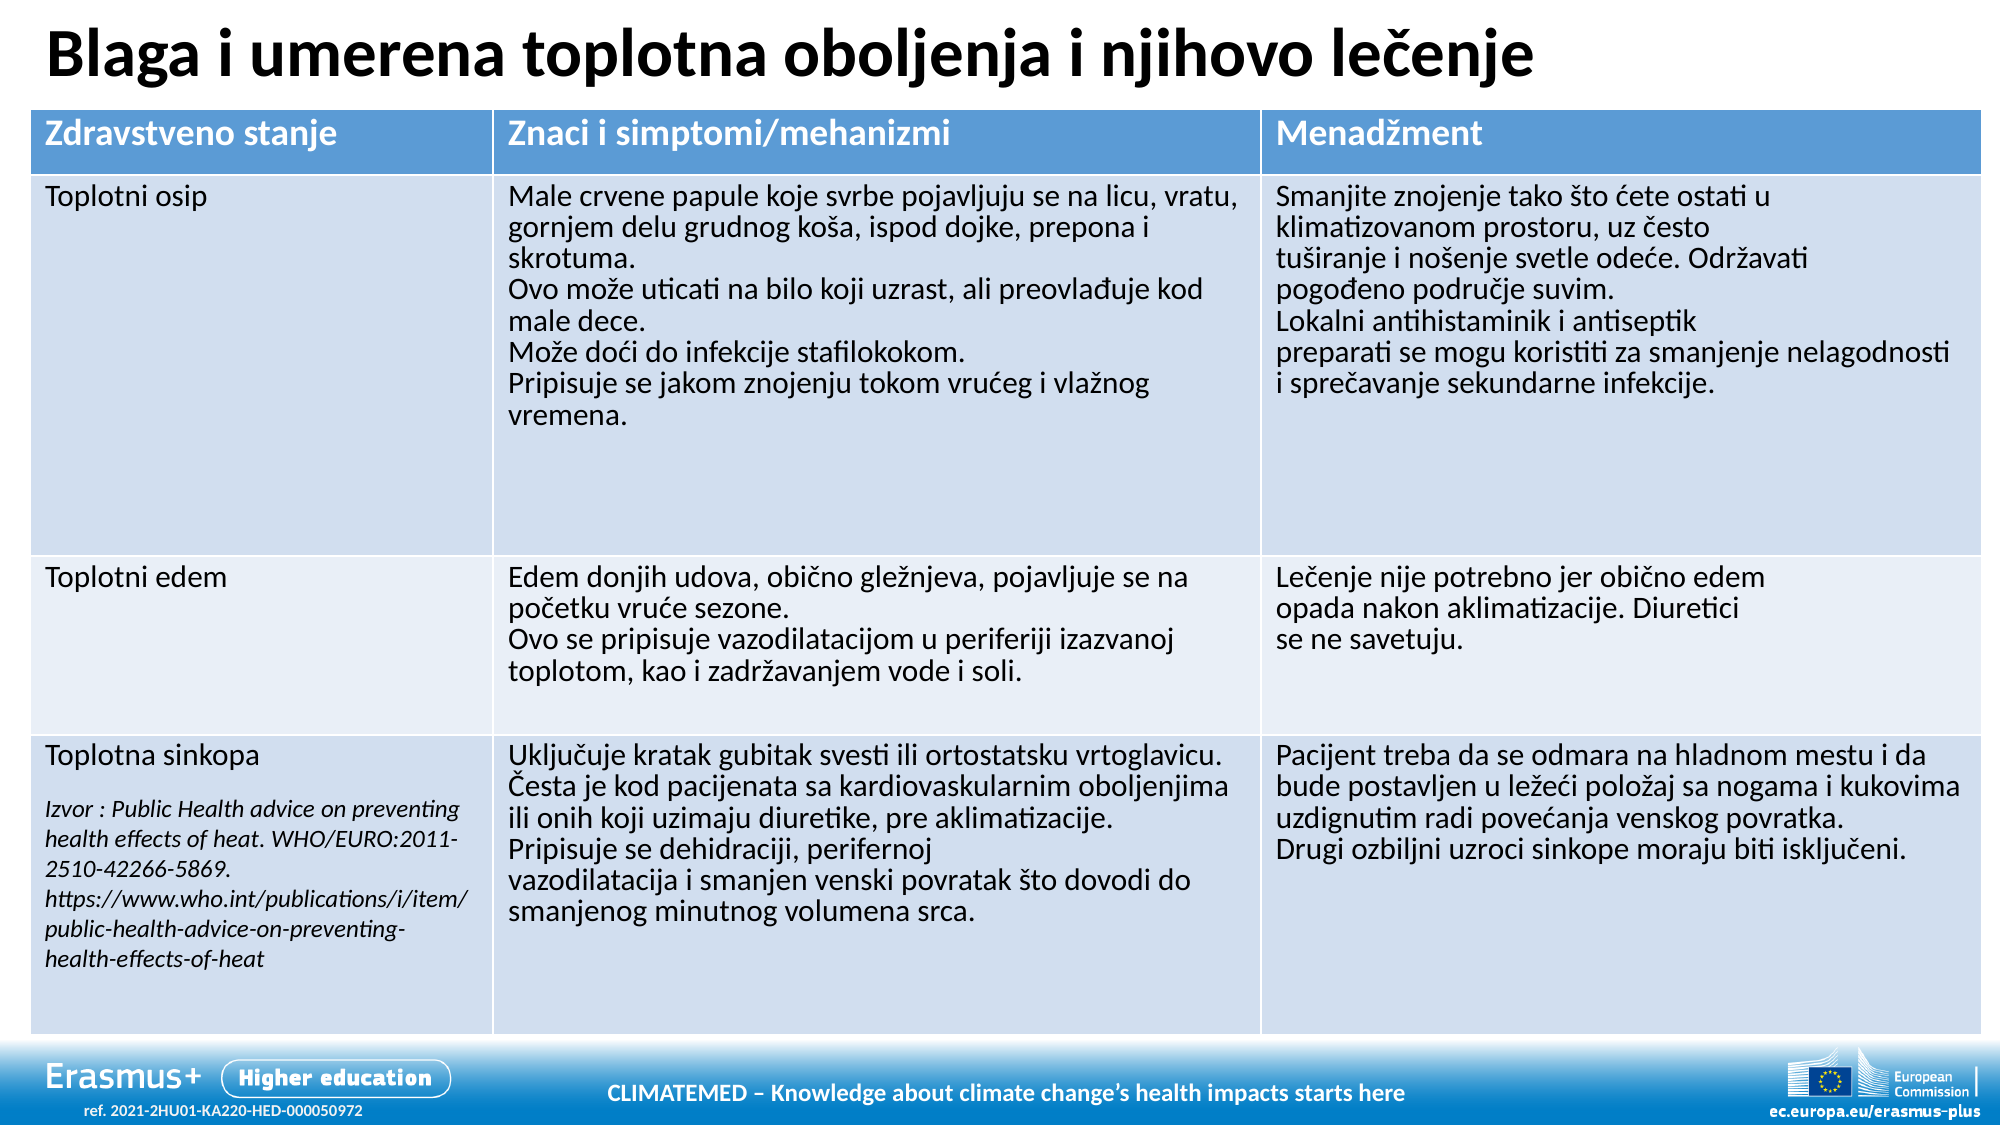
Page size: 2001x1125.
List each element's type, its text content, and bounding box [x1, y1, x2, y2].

table_header Menadžment [1262, 110, 1981, 174]
title Blaga i umerena toplotna oboljenja i njihovo lečenje [31, 9, 1984, 100]
table_header Znaci i simptomi/mehanizmi [494, 110, 1260, 174]
table_cell Pacijent treba da se odmara na hladnom mestu i da bude postavljen u ležeći položaj sa nogama i kukovima uzdignutim radi povećanja venskog povratka. Drugi ozbiljni uzroci sinkope moraju biti isključeni. [1262, 736, 1981, 1034]
table_cell Smanjite znojenje tako što ćete ostati u klimatizovanom prostoru, uz često tuširanje i nošenje svetle odeće. Održavati pogođeno područje suvim. Lokalni antihistaminik i antiseptik preparati se mogu koristiti za smanjenje nelagodnosti i sprečavanje sekundarne infekcije. [1262, 176, 1981, 555]
table_cell Lečenje nije potrebno jer obično edem opada nakon aklimatizacije. Diuretici se ne savetuju. [1262, 557, 1981, 734]
table_cell Male crvene papule koje svrbe pojavljuju se na licu, vratu, gornjem delu grudnog koša, ispod dojke, prepona i skrotuma. Ovo može uticati na bilo koji uzrast, ali preovlađuje kod male dece. Može doći do infekcije stafilokokom. Pripisuje se jakom znojenju tokom vrućeg i vlažnog vremena. [494, 176, 1260, 555]
picture [0, 899, 2000, 1125]
table_header Zdravstveno stanje [31, 110, 492, 174]
table_cell Toplotni edem [31, 557, 492, 734]
table_cell Edem donjih udova, obično gležnjeva, pojavljuje se na početku vruće sezone. Ovo se pripisuje vazodilatacijom u periferiji izazvanoj toplotom, kao i zadržavanjem vode i soli. [494, 557, 1260, 734]
text_box Izvor : Public Health advice on preventing health effects of heat. WHO/EURO:2011-2510-42266-5869. https://www.who.int/publications/i/item/public-health-advice-on-preventing-health-effects-of-heat [30, 785, 484, 980]
table_cell Toplotni osip [31, 176, 492, 555]
table_cell Uključuje kratak gubitak svesti ili ortostatsku vrtoglavicu. Česta je kod pacijenata sa kardiovaskularnim oboljenjima ili onih koji uzimaju diuretike, pre aklimatizacije. Pripisuje se dehidraciji, perifernoj vazodilatacija i smanjen venski povratak što dovodi do smanjenog minutnog volumena srca. [494, 736, 1260, 1034]
table_cell Toplotna sinkopa [31, 736, 492, 1034]
